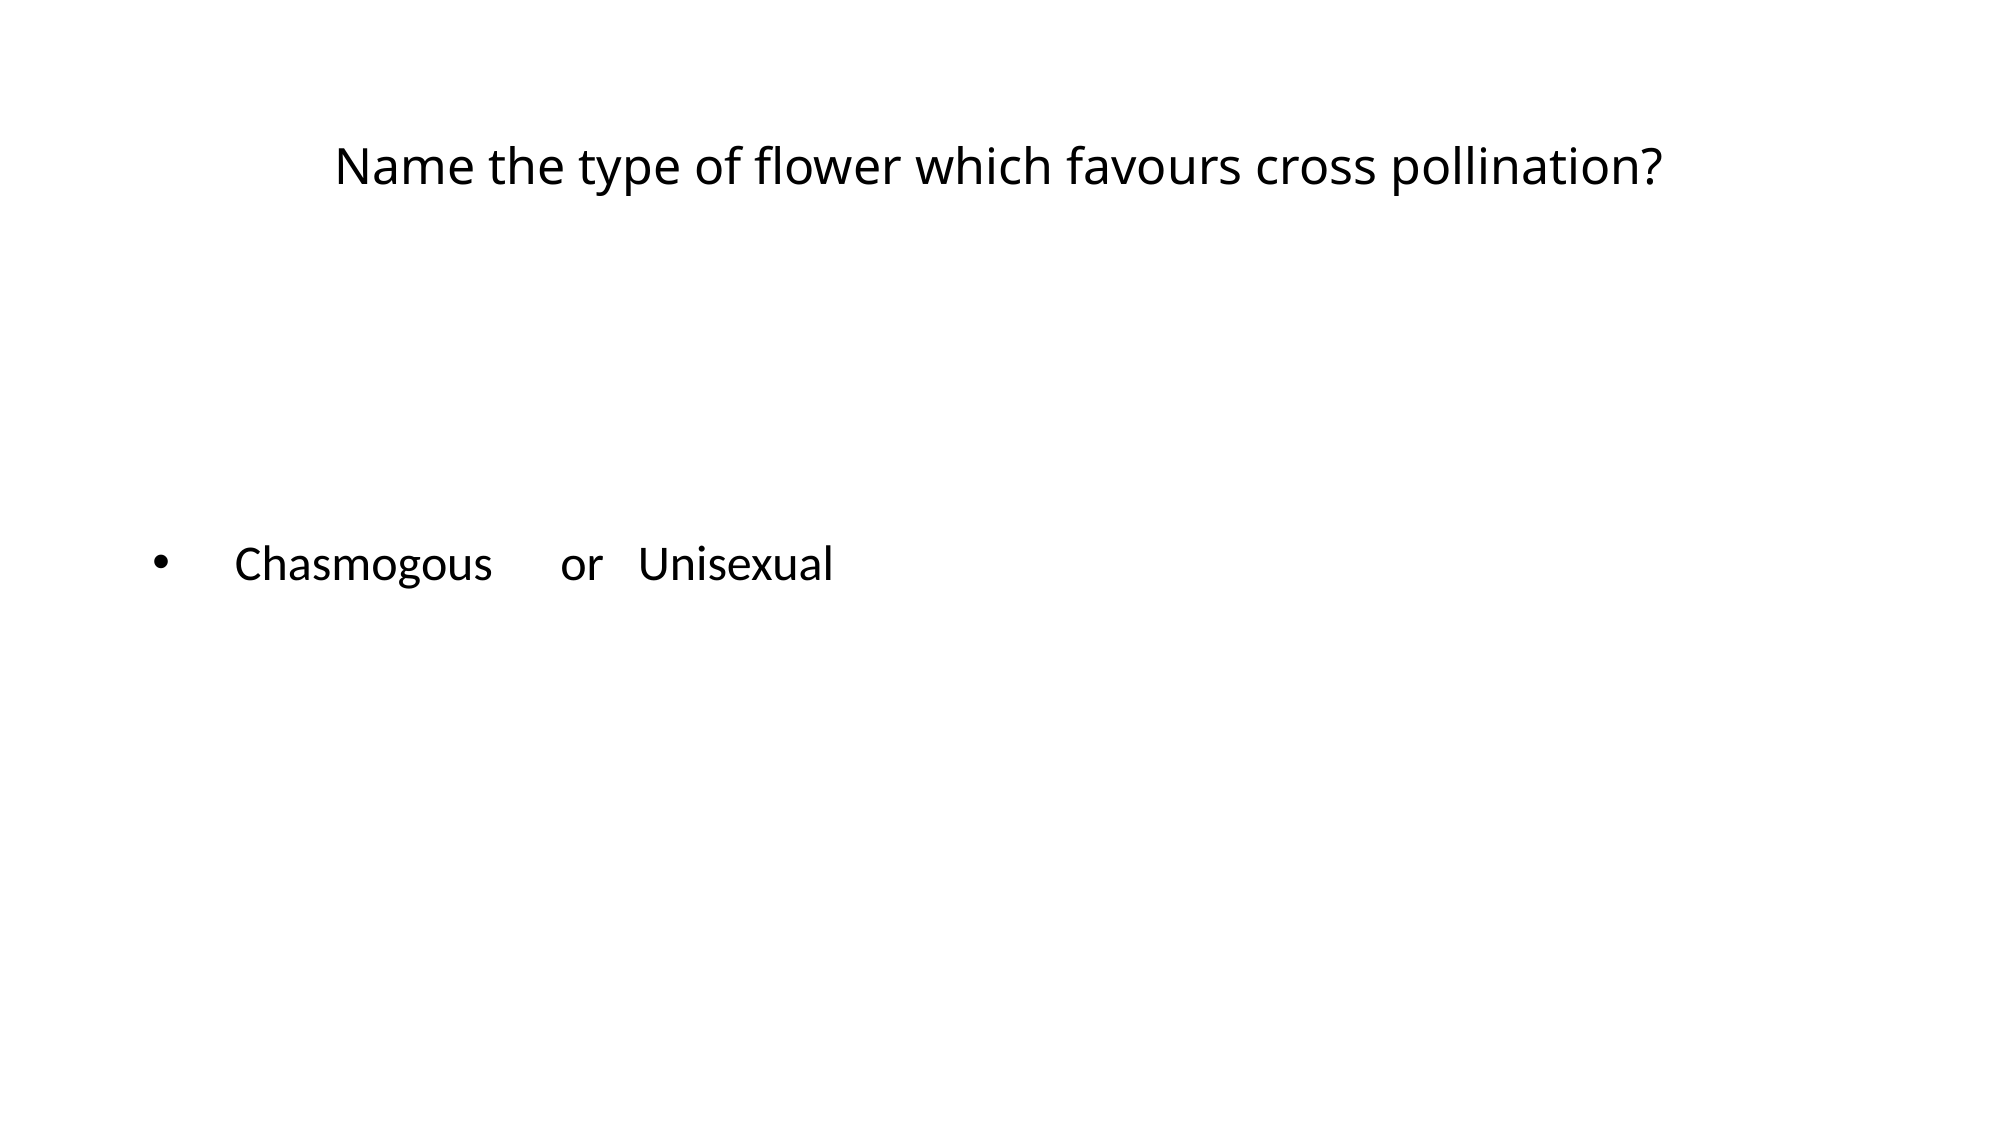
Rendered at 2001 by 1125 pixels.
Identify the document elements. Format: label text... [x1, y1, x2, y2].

list Chasmogous or Unisexual [137, 299, 1863, 1014]
title Name the type of flower which favours cross pollination? [137, 59, 1863, 278]
